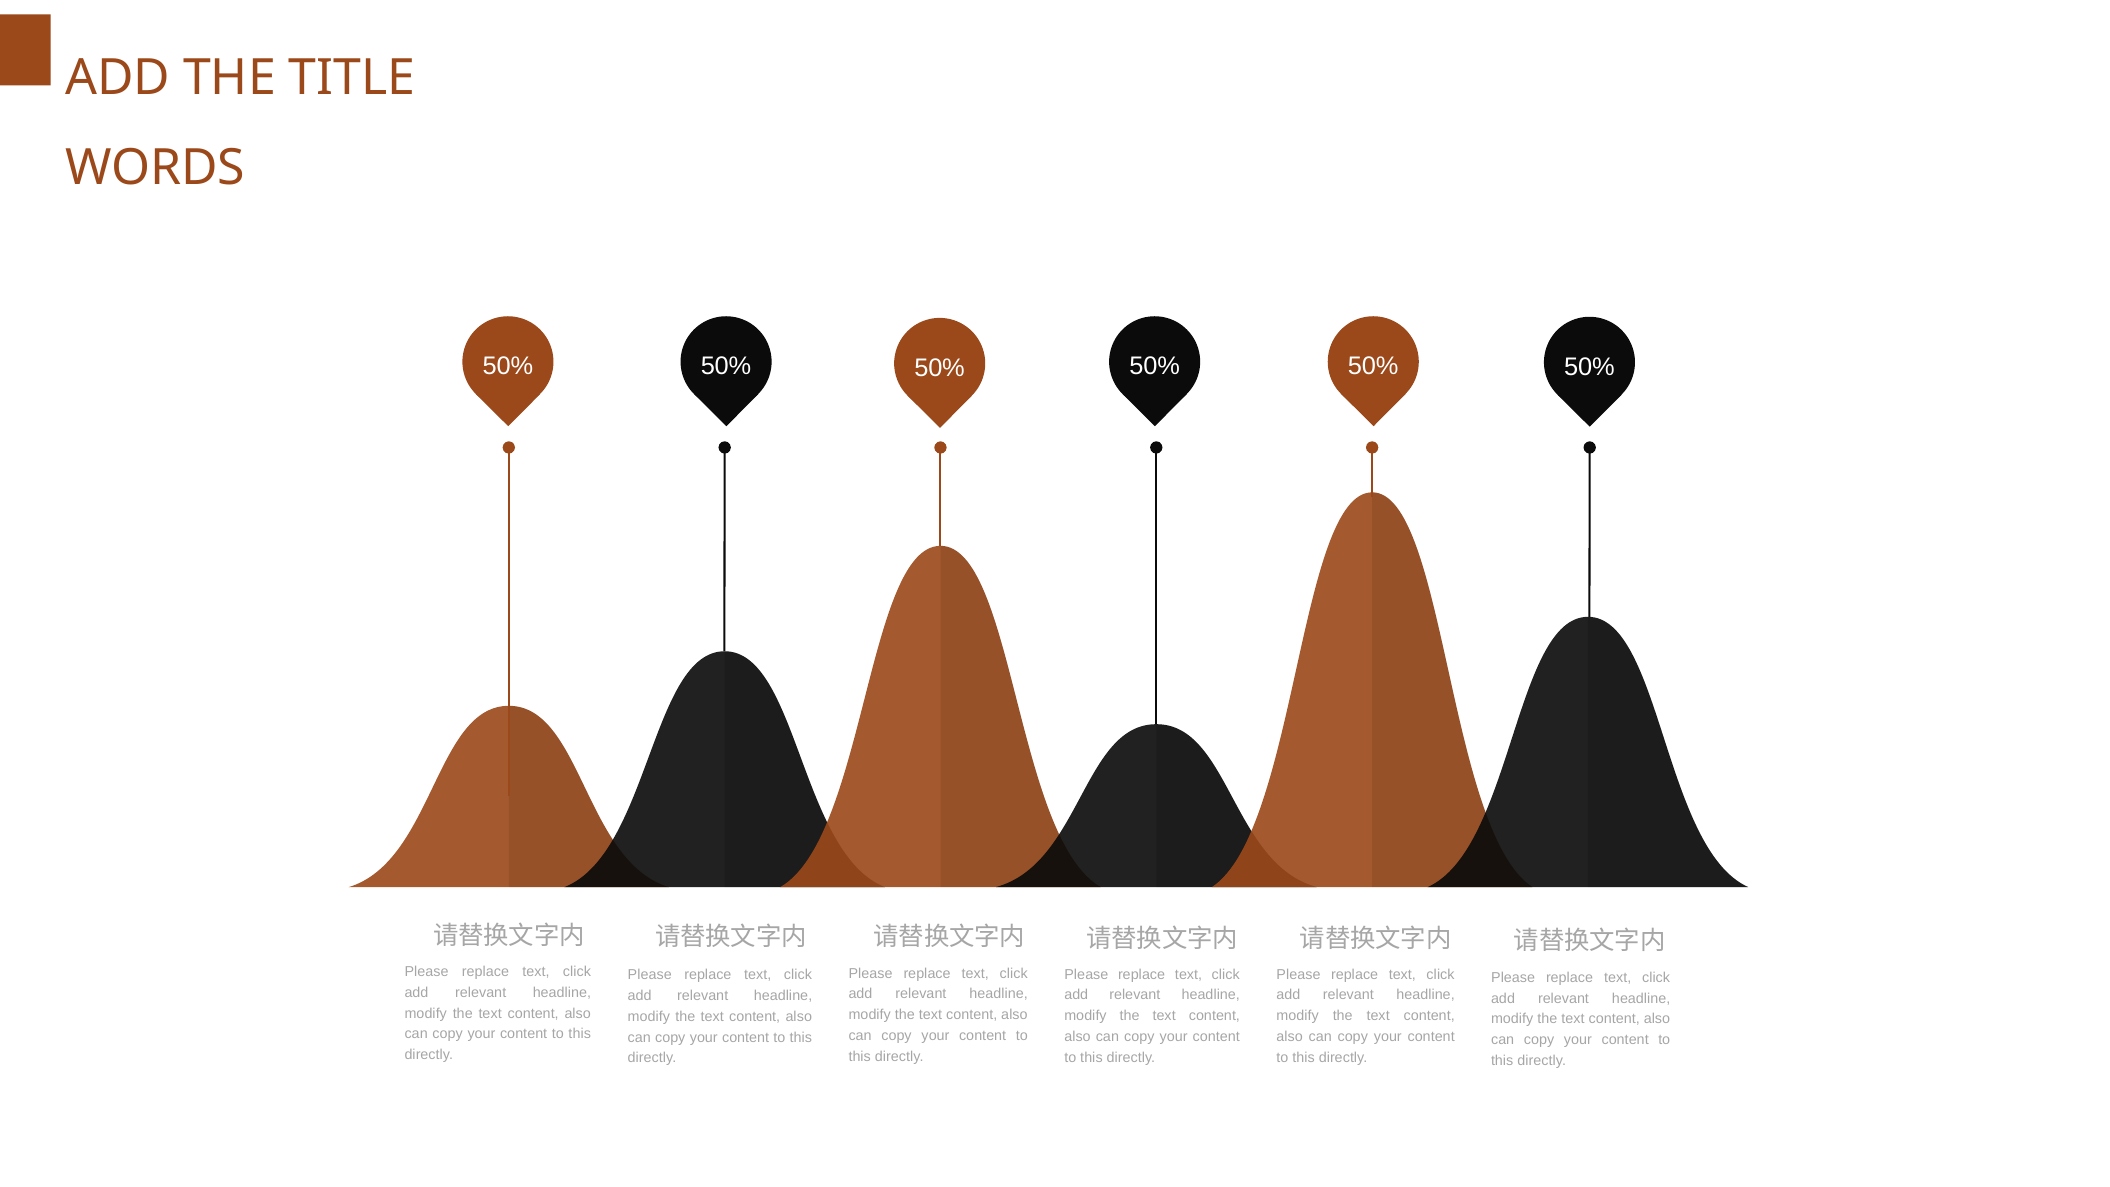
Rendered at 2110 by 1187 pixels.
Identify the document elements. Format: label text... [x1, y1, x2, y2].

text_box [462, 316, 554, 427]
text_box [404, 912, 592, 1062]
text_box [996, 724, 1211, 888]
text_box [1491, 917, 1671, 1068]
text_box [1427, 616, 1749, 888]
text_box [680, 316, 772, 427]
text_box ADD THE TITLE WORDS [50, 7, 583, 202]
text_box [348, 705, 564, 888]
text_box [1109, 316, 1201, 427]
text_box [1543, 316, 1635, 427]
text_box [894, 317, 986, 428]
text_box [1211, 492, 1533, 888]
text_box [627, 914, 813, 1066]
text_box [1064, 916, 1241, 1065]
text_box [564, 651, 780, 888]
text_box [848, 914, 1029, 1064]
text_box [1327, 316, 1419, 427]
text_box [1276, 916, 1456, 1065]
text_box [780, 545, 1101, 888]
